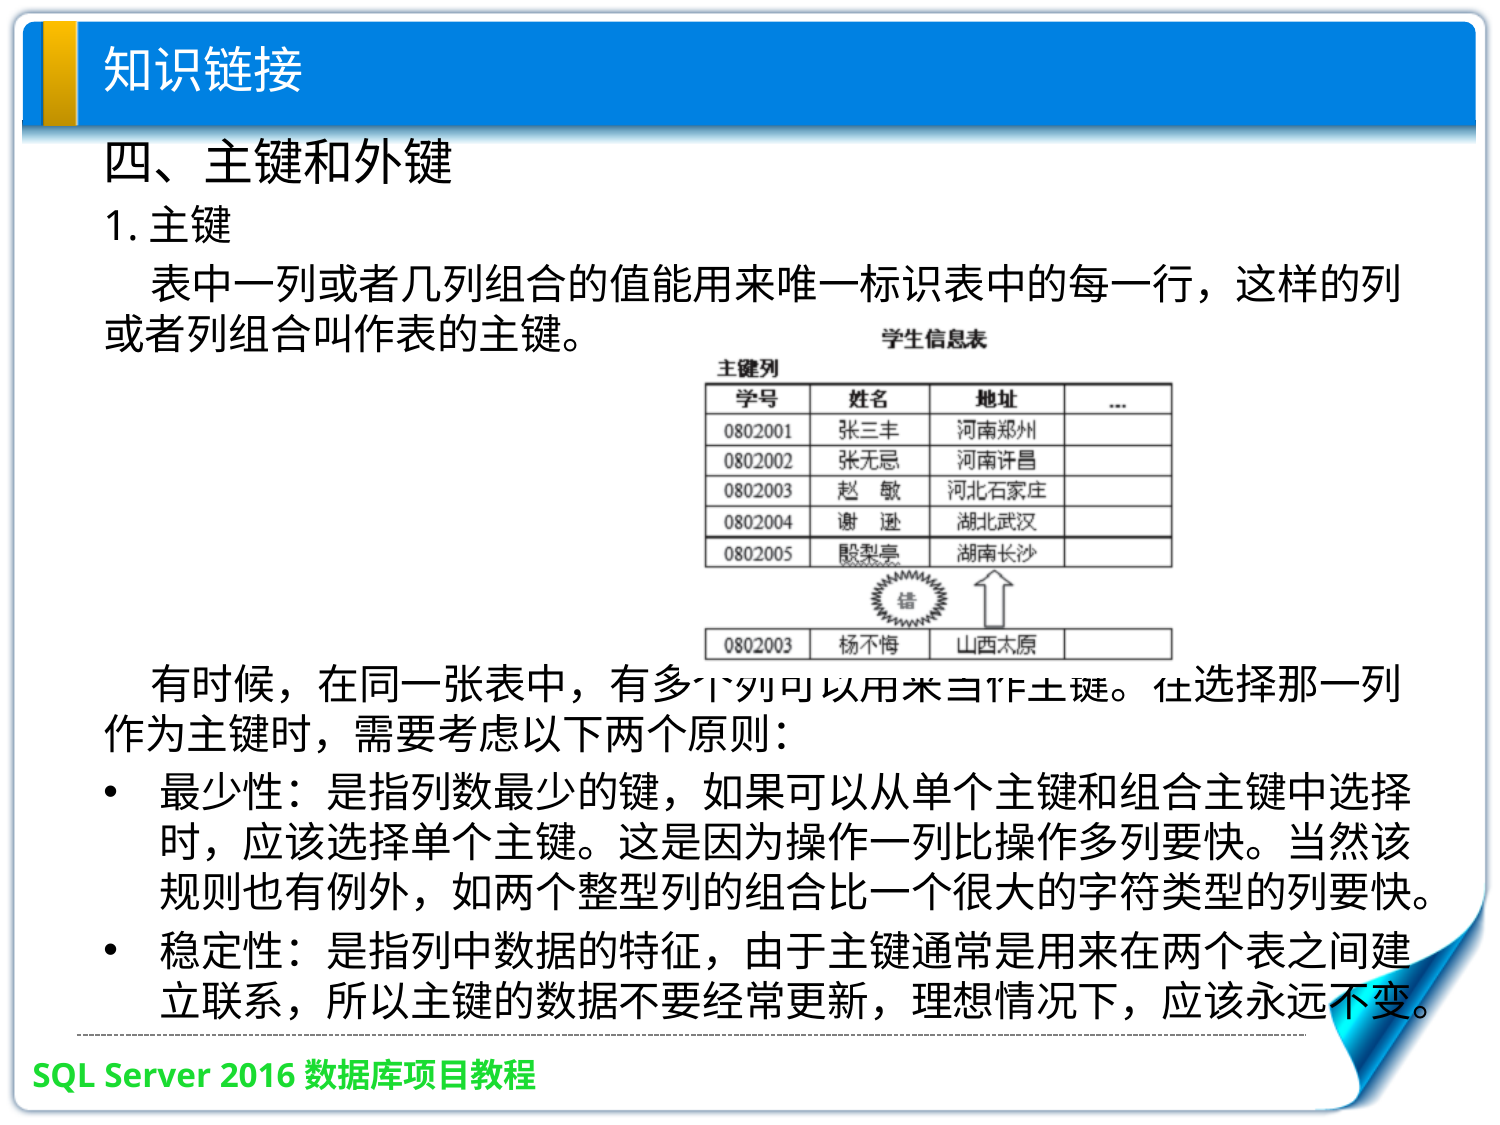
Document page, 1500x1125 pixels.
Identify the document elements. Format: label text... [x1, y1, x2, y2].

list 四、主键和外键 1.主键 表中一列或者几列组合的值能用来唯一标识表中的每一行，这样的列或者列组合叫作表的主键。 有时候，在同一张表中，有多个列可以用来当作主键。在选择那一列作为主键时，需要考虑以下两个原则： 最少性：是指列数最少的键，如果可以从单个主键和组合主键中选择时，应该选择单个主键。这是因为操作一列比操作多列要快。当然该规则也有例外，如两个整型列的组合比一个很大的字符类型的列要快。 稳定性：是指列中数据的特征，由于主键通常是用来在两个表之间建立联系，所以主键的数据不要经常更新，理想情况下，应该永远不变。 [88, 123, 1439, 1012]
picture [0, 0, 1500, 1125]
title 知识链接 [88, 30, 1301, 123]
